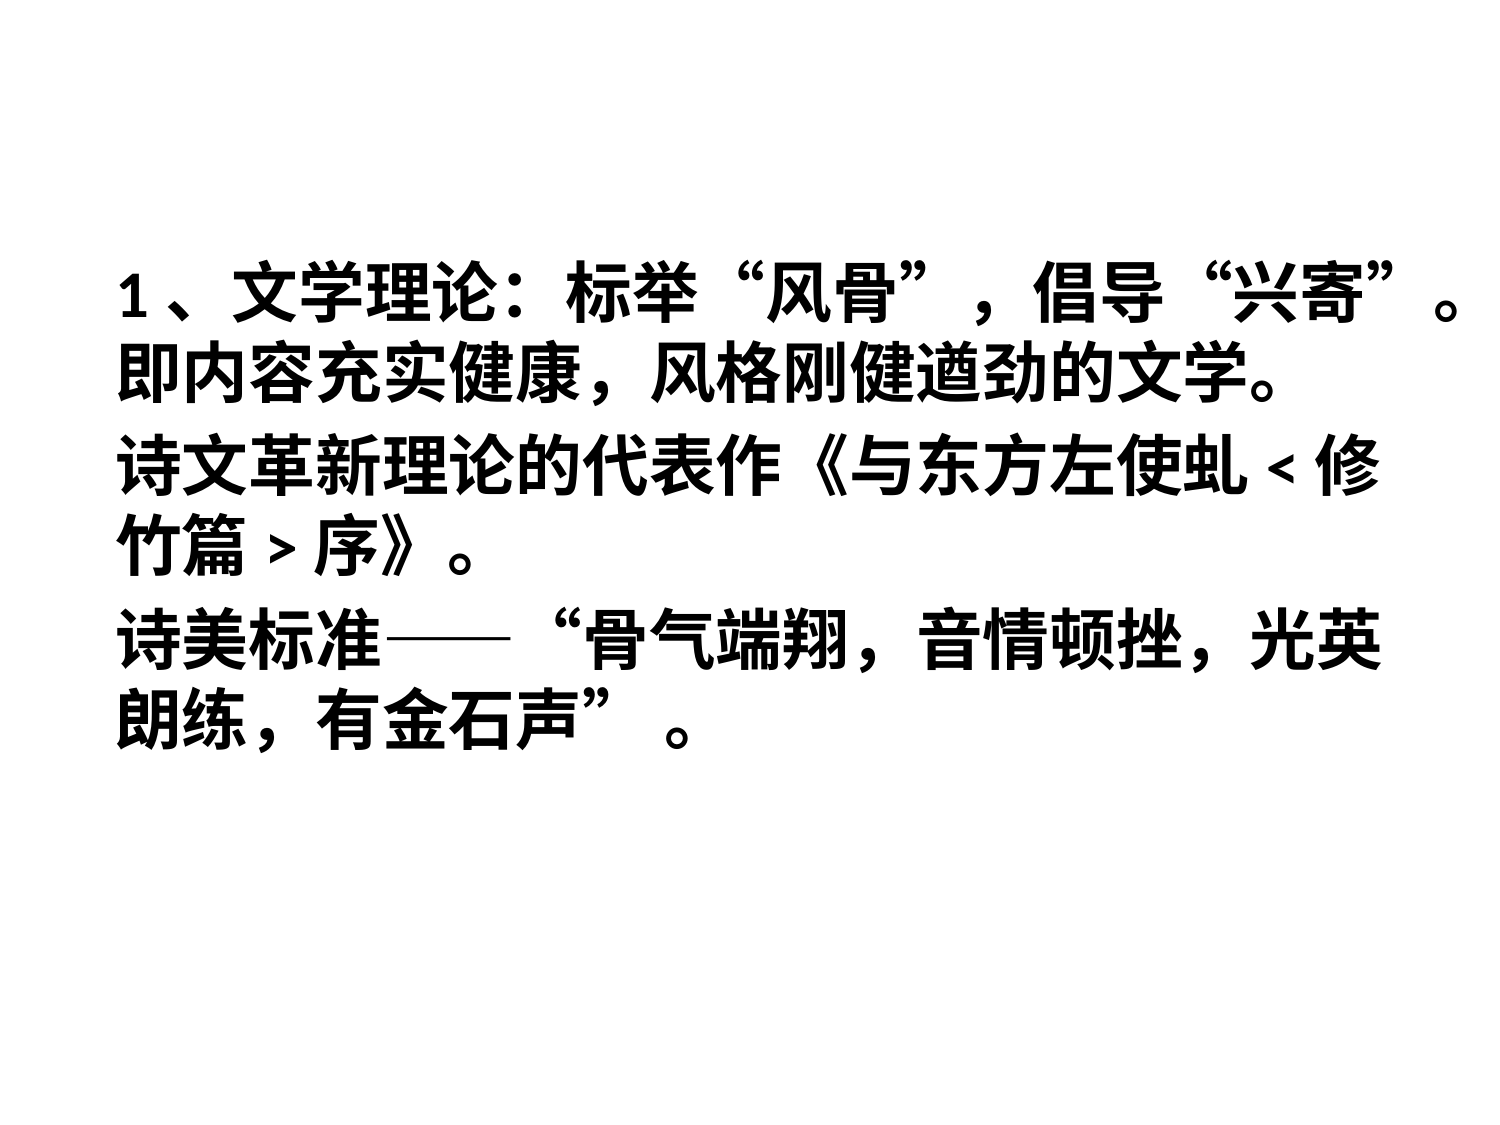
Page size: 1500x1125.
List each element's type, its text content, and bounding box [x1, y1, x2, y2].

text_box 1、文学理论：标举“风骨”，倡导“兴寄”。即内容充实健康，风格刚健遒劲的文学。 诗文革新理论的代表作《与东方左使虬<修竹篇>序》。 诗美标准——“骨气端翔，音情顿挫，光英朗练，有金石声” 。 [100, 243, 1451, 986]
